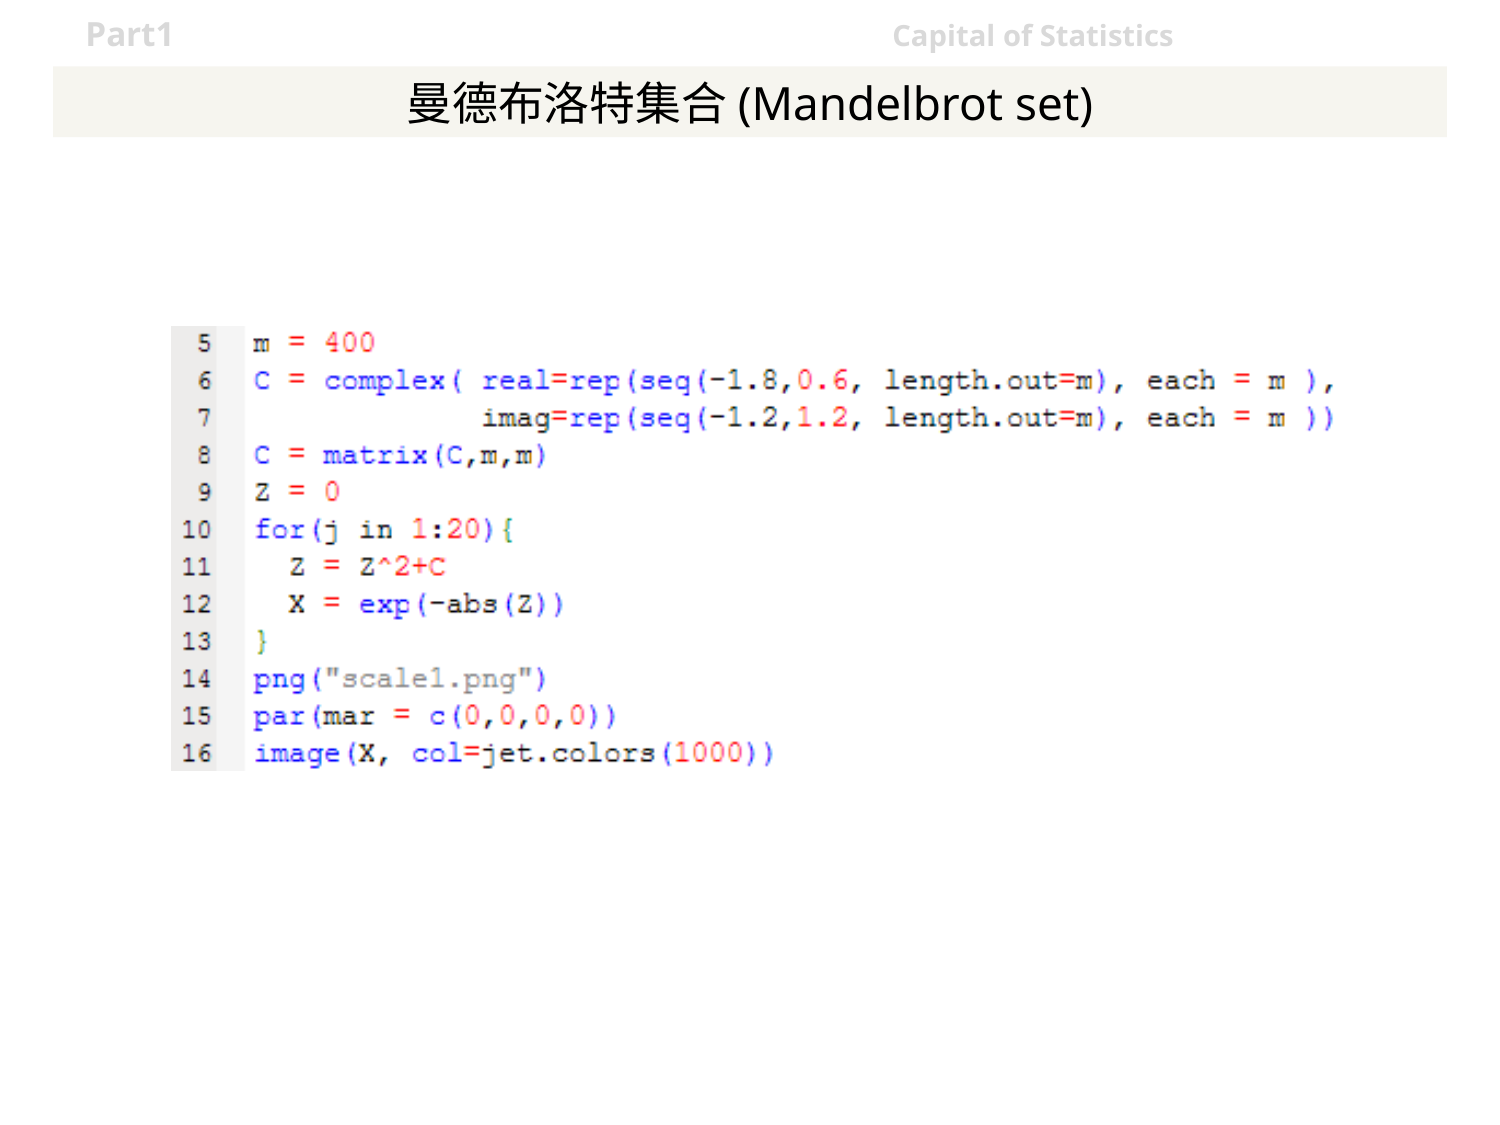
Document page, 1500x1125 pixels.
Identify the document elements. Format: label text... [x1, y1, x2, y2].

title 曼德布洛特集合(Mandelbrot set) [53, 66, 1447, 138]
picture [170, 326, 1379, 771]
